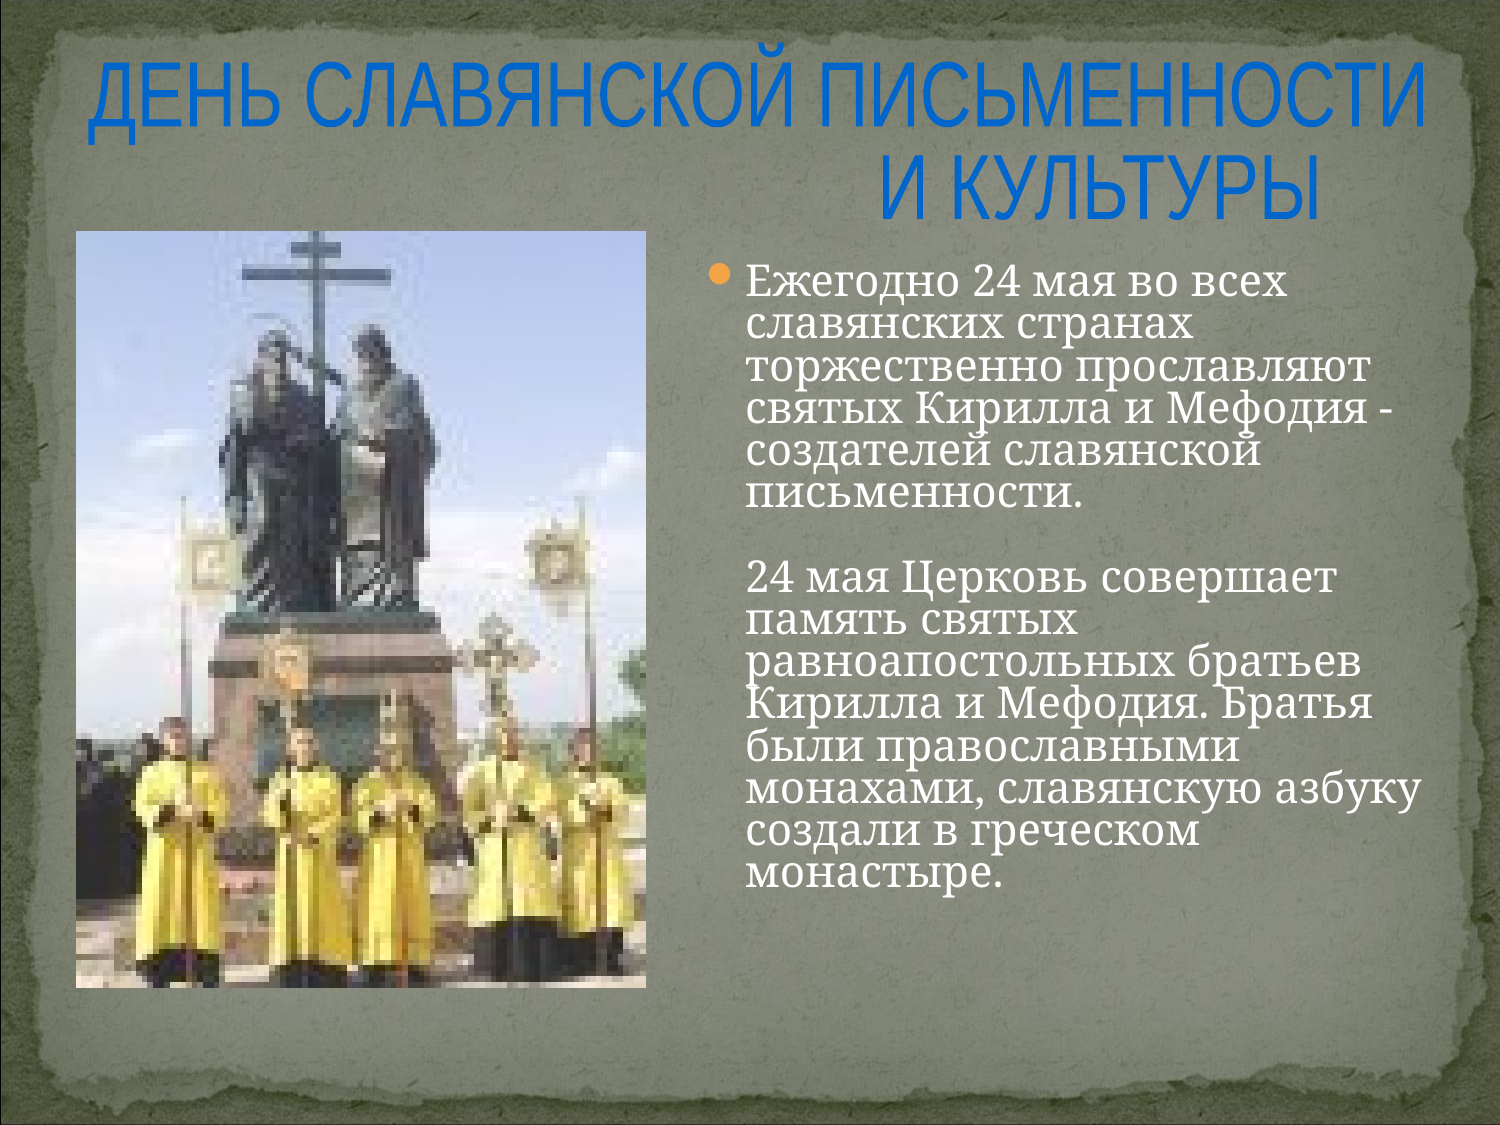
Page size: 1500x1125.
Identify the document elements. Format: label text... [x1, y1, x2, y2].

picture [0, 0, 1500, 1125]
list Ежегодно 24 мая во всех славянских странах торжественно прославляют святых Кирилла и Мефодия - создателей славянской письменности. 24 мая Церковь совершает память святых равноапостольных братьев Кирилла и Мефодия. Братья были православными монахами, славянскую азбуку создали в греческом монастыре. [690, 255, 1447, 1000]
